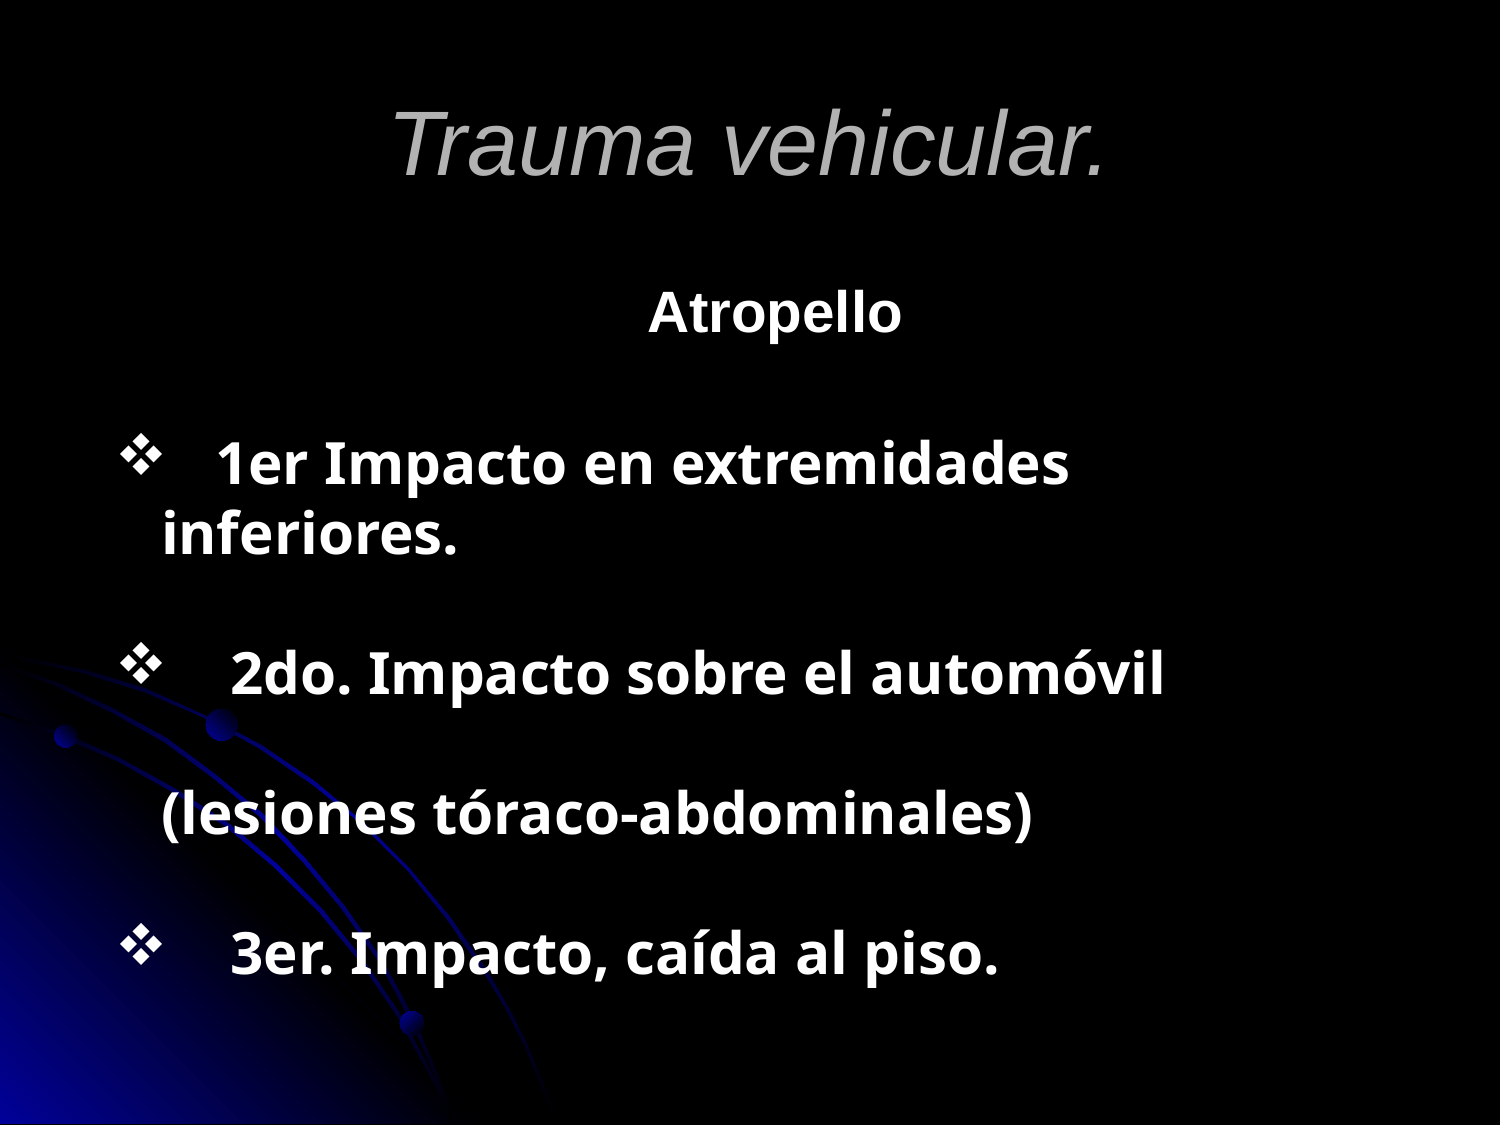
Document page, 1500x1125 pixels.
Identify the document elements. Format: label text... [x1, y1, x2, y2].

title Trauma vehicular. [74, 45, 1426, 233]
list Atropello 1er Impacto en extremidades inferiores. 2do. Impacto sobre el automóvil (lesiones tóraco-abdominales) 3er. Impacto, caída al piso. [100, 266, 1451, 1011]
